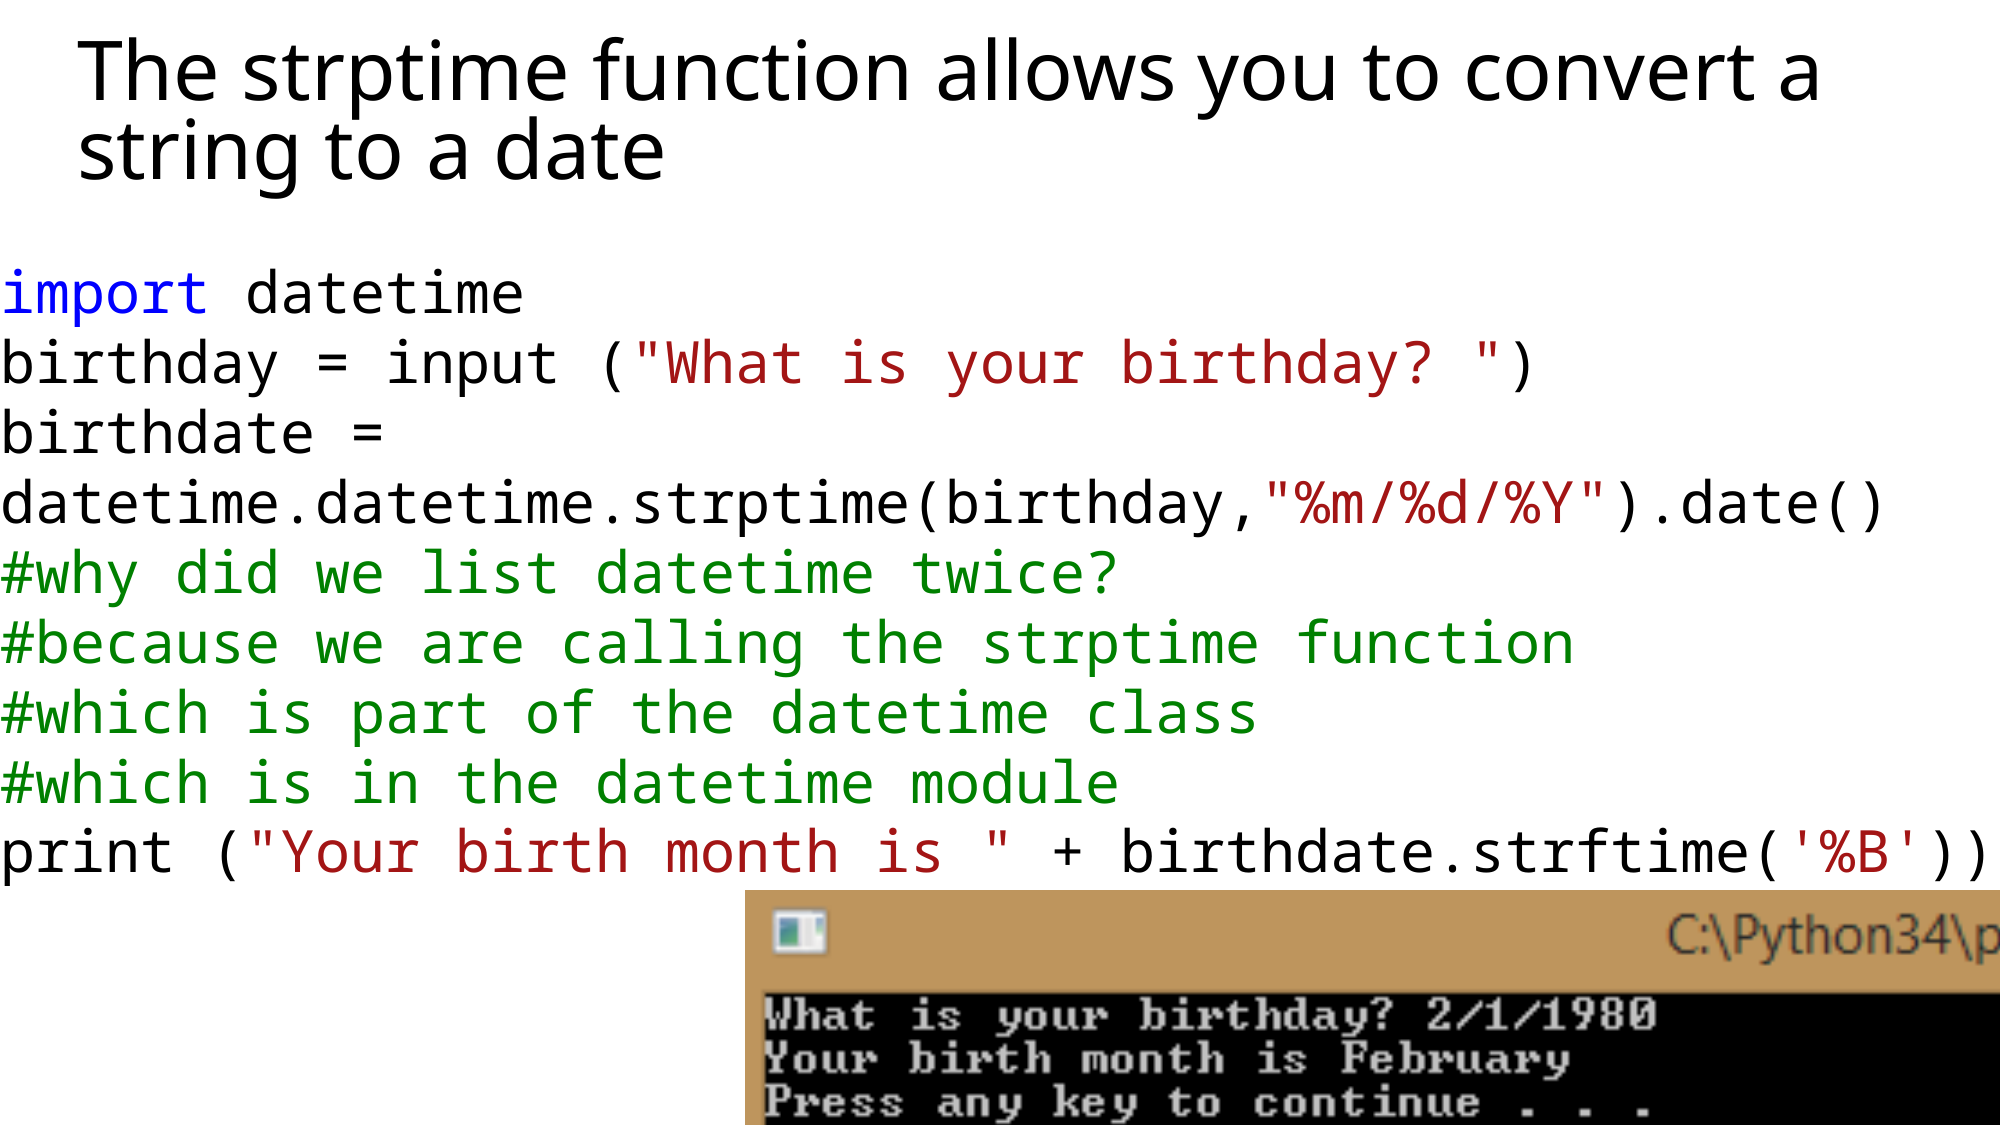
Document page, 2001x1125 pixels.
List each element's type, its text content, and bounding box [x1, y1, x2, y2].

picture [745, 890, 2000, 1125]
title The strptime function allows you to convert a string to a date [62, 29, 1953, 205]
text_box import datetime birthday = input ("What is your birthday? ") birthdate = datetime.datetime.strptime(birthday,"%m/%d/%Y").date() #why did we list datetime twice? #because we are calling the strptime function #which is part of the datetime class #which is in the datetime module print ("Your birth month is " + birthdate.strftime('%B')) [0, 247, 2000, 893]
